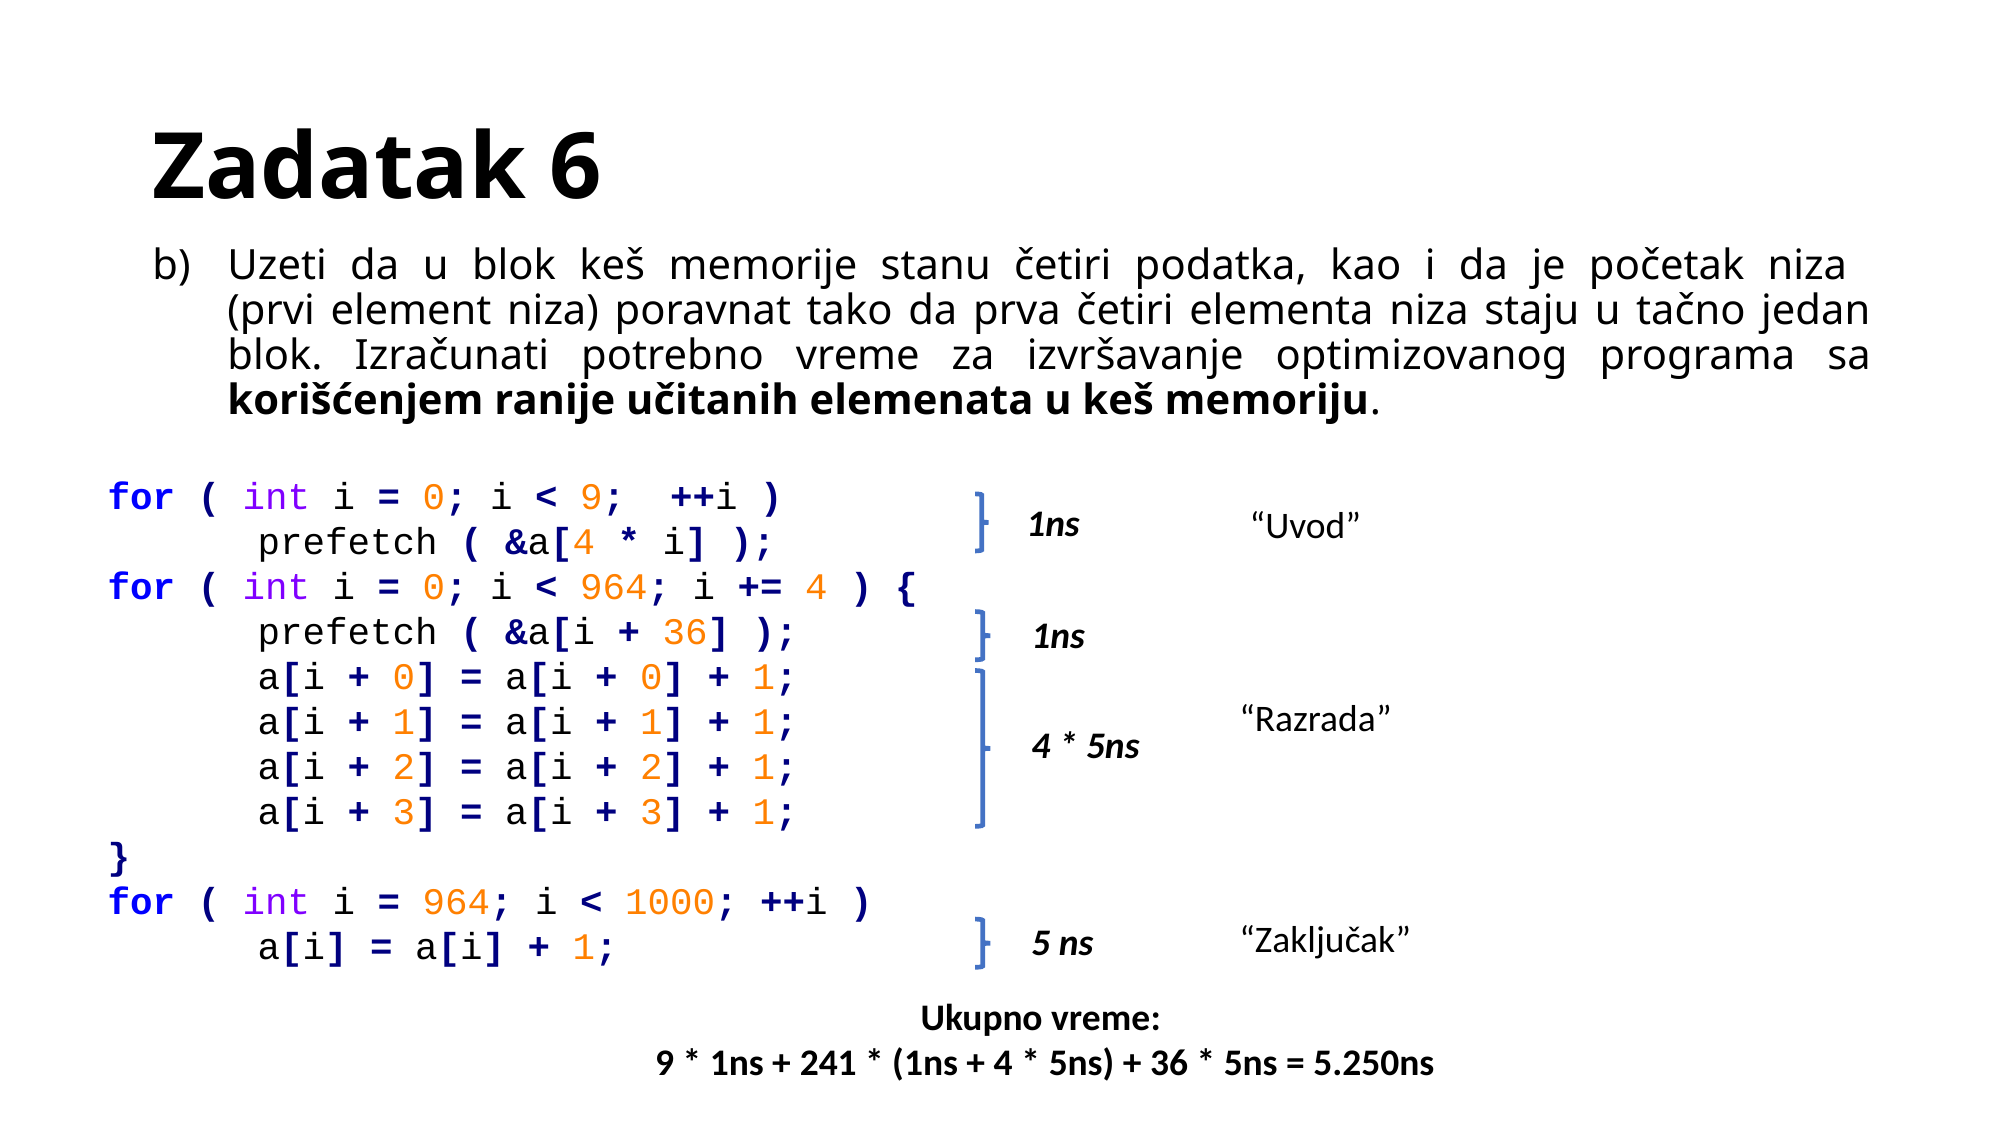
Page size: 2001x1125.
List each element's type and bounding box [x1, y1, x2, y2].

text_box [92, 464, 1199, 975]
text_box [581, 985, 1509, 1091]
text_box [1224, 907, 1480, 968]
text_box [1224, 686, 1480, 747]
list [137, 236, 1887, 477]
text_box [1234, 493, 1490, 554]
title [137, 59, 1863, 236]
